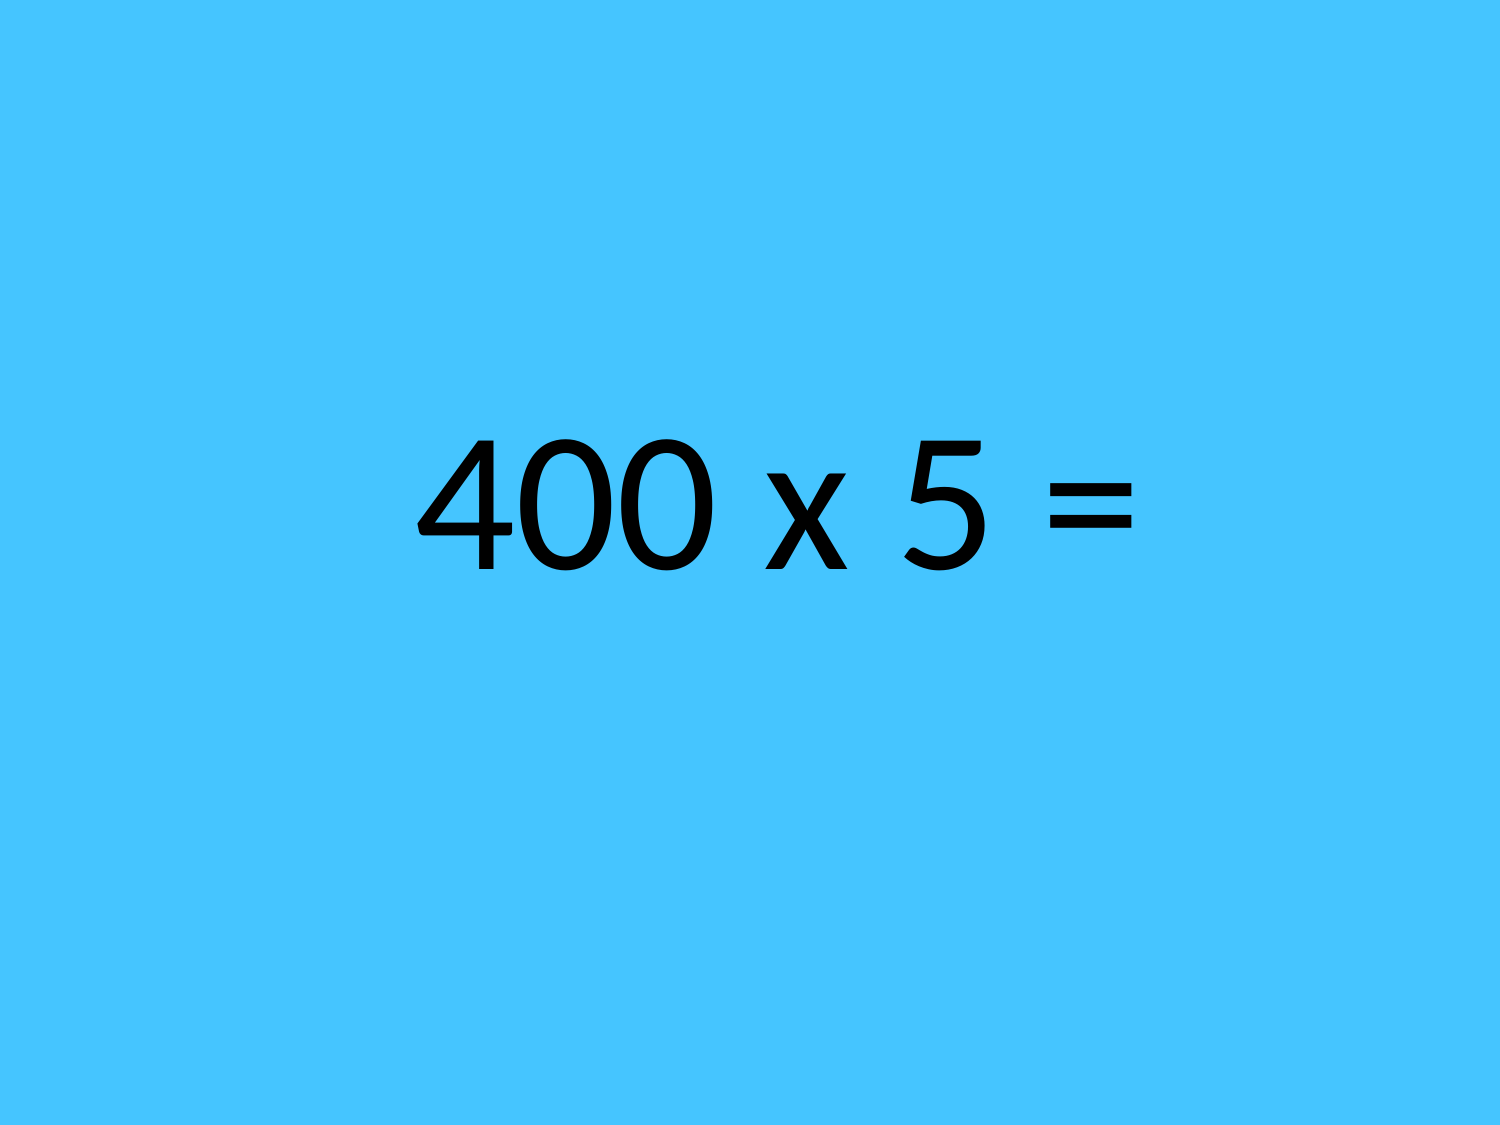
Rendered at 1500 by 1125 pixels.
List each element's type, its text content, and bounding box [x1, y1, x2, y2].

text_box 400 x 5 = [399, 362, 1163, 618]
